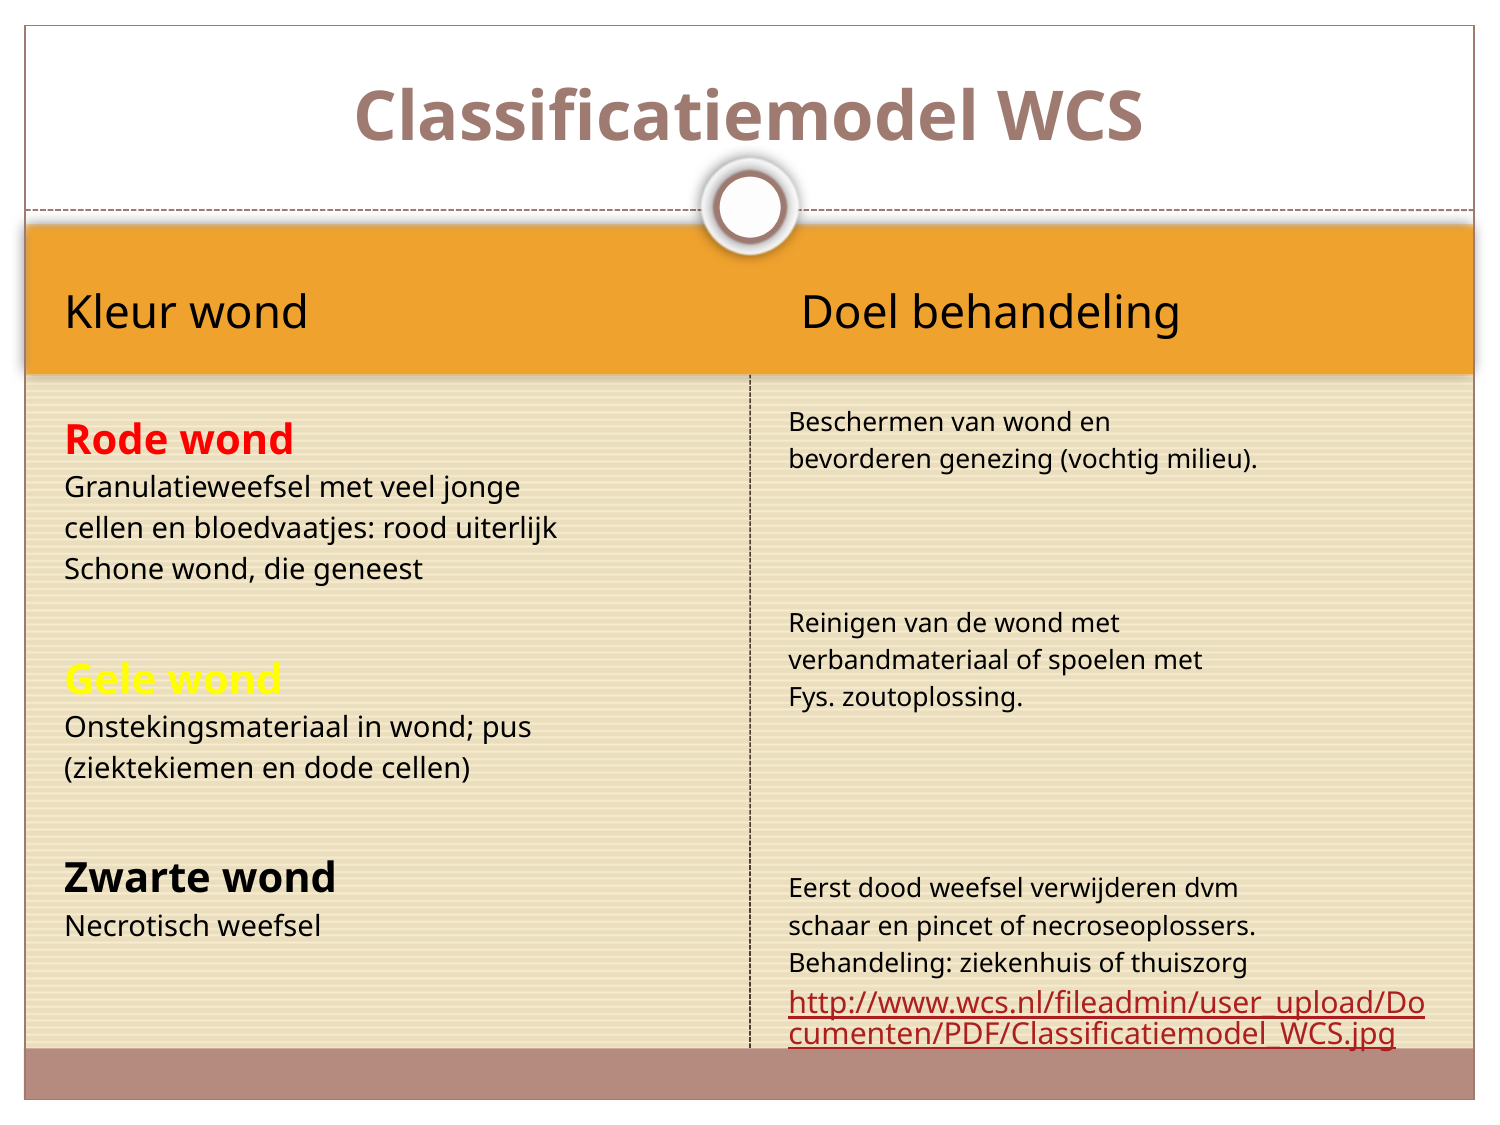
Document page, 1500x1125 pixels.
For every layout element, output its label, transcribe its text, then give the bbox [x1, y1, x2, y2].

list Beschermen van wond en bevorderen genezing (vochtig milieu). Reinigen van de wond met verbandmateriaal of spoelen met Fys. zoutoplossing. Eerst dood weefsel verwijderen dvm schaar en pincet of necroseoplossers. Behandeling: ziekenhuis of thuiszorg http://www.wcs.nl/fileadmin/user_upload/Documenten/PDF/Classificatiemodel_WCS.jpg [773, 397, 1450, 1033]
title Classificatiemodel WCS [49, 37, 1450, 162]
list Doel behandeling [785, 249, 1450, 371]
list Rode wond Granulatieweefsel met veel jonge cellen en bloedvaatjes: rood uiterlijk Schone wond, die geneest Gele wond Onstekingsmateriaal in wond; pus (ziektekiemen en dode cellen) Zwarte wond Necrotisch weefsel [49, 405, 713, 1032]
list Kleur wond [48, 249, 714, 371]
